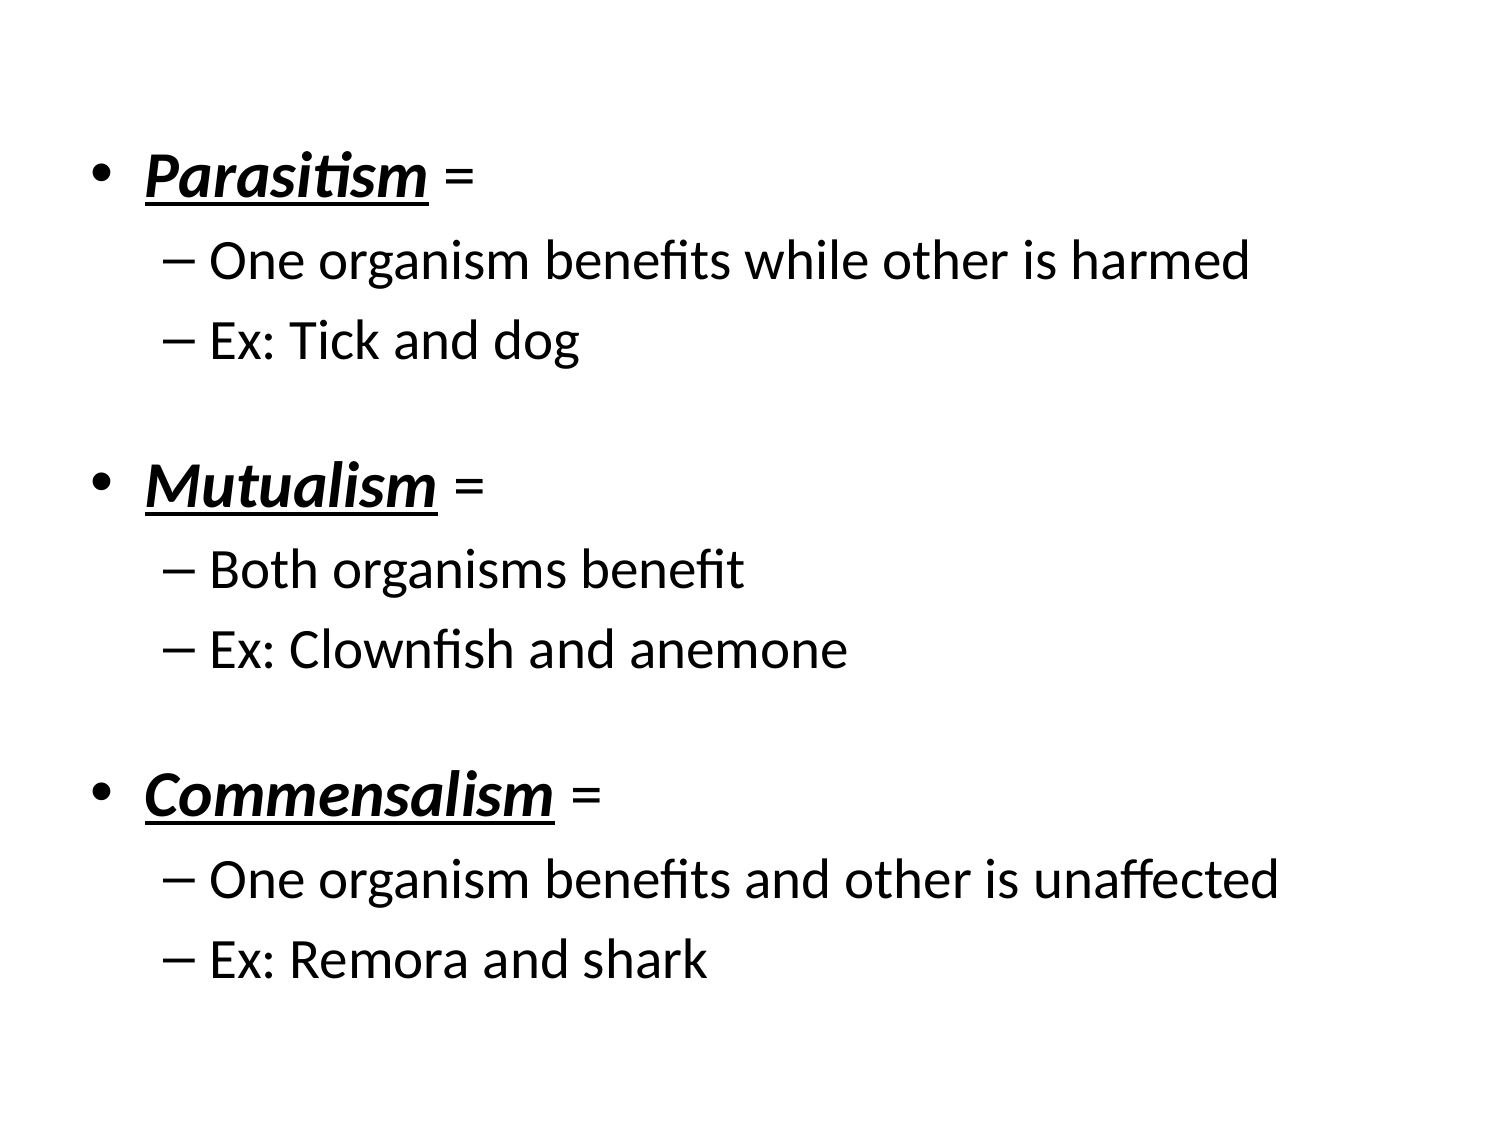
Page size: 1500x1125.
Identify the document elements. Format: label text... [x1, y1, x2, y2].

list Parasitism = One organism benefits while other is harmed Ex: Tick and dog Mutualism = Both organisms benefit Ex: Clownfish and anemone Commensalism = One organism benefits and other is unaffected Ex: Remora and shark [75, 125, 1425, 1005]
